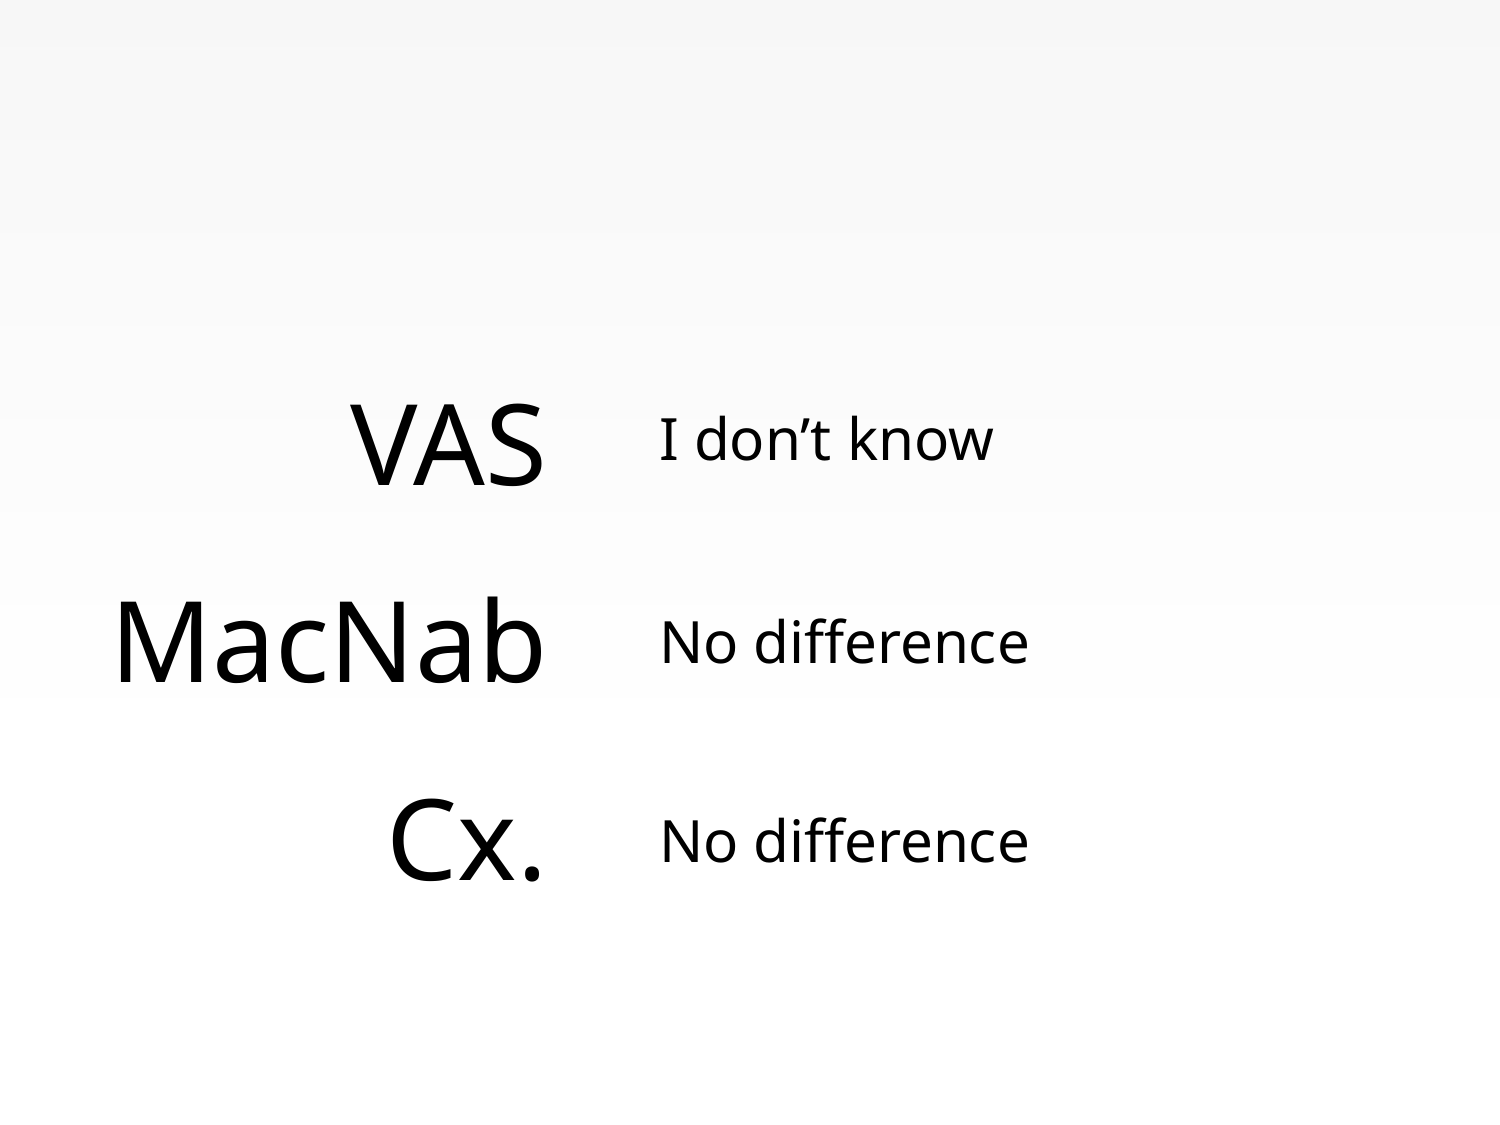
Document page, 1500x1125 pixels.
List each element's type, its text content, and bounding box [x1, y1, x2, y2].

text_box I don’t know [644, 394, 1383, 480]
text_box VAS MacNab Cx. [81, 324, 563, 996]
text_box No difference [644, 796, 1383, 882]
text_box No difference [644, 597, 1383, 683]
